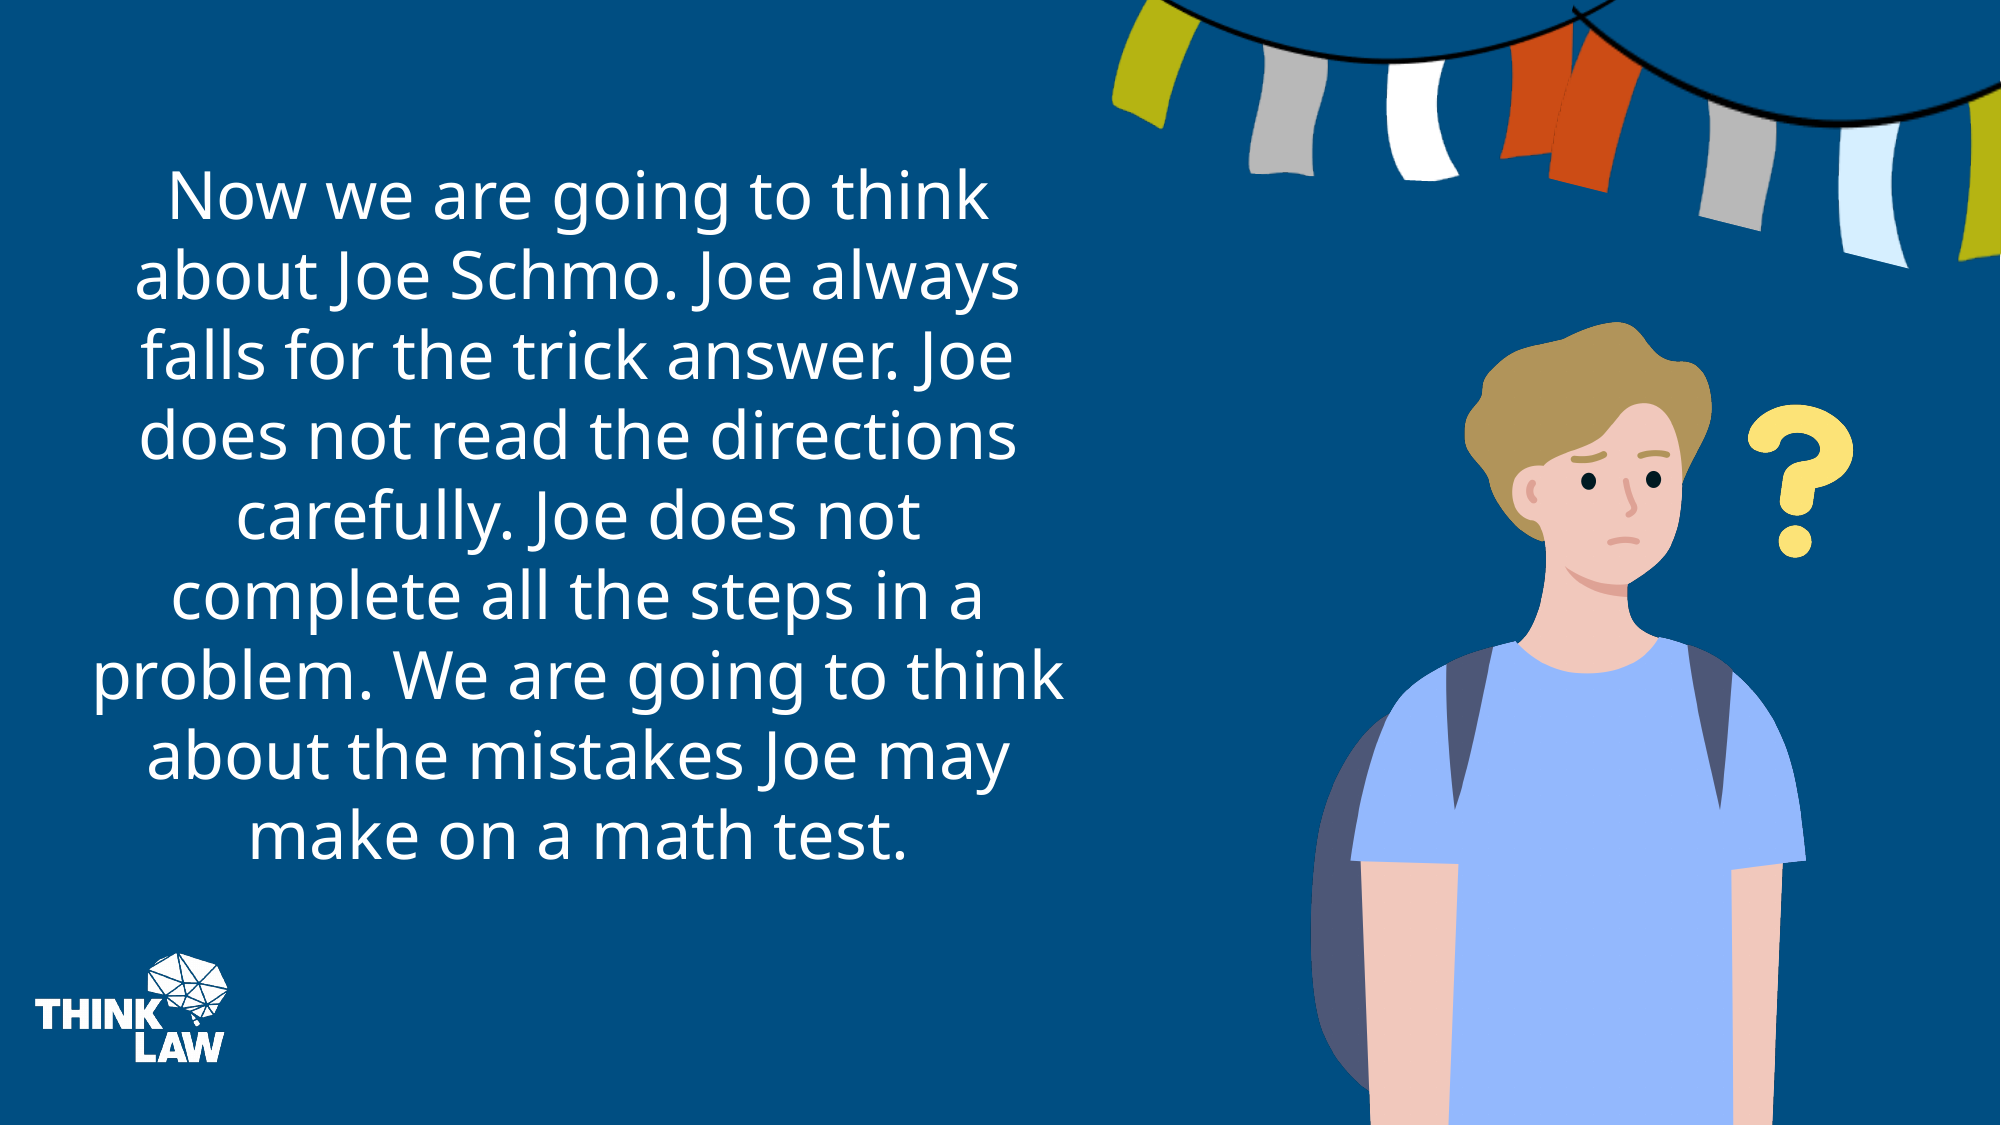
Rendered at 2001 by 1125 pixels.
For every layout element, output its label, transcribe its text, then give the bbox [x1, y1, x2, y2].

text_box [29, 927, 233, 1098]
text_box Now we are going to think about Joe Schmo. Joe always falls for the trick answer. Joe does not read the directions carefully. Joe does not complete all the steps in a problem. We are going to think about the mistakes Joe may make on a math test. [71, 145, 1087, 881]
picture [1930, 55, 2001, 292]
text_box [1306, 318, 1854, 1125]
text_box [1078, 0, 2000, 274]
